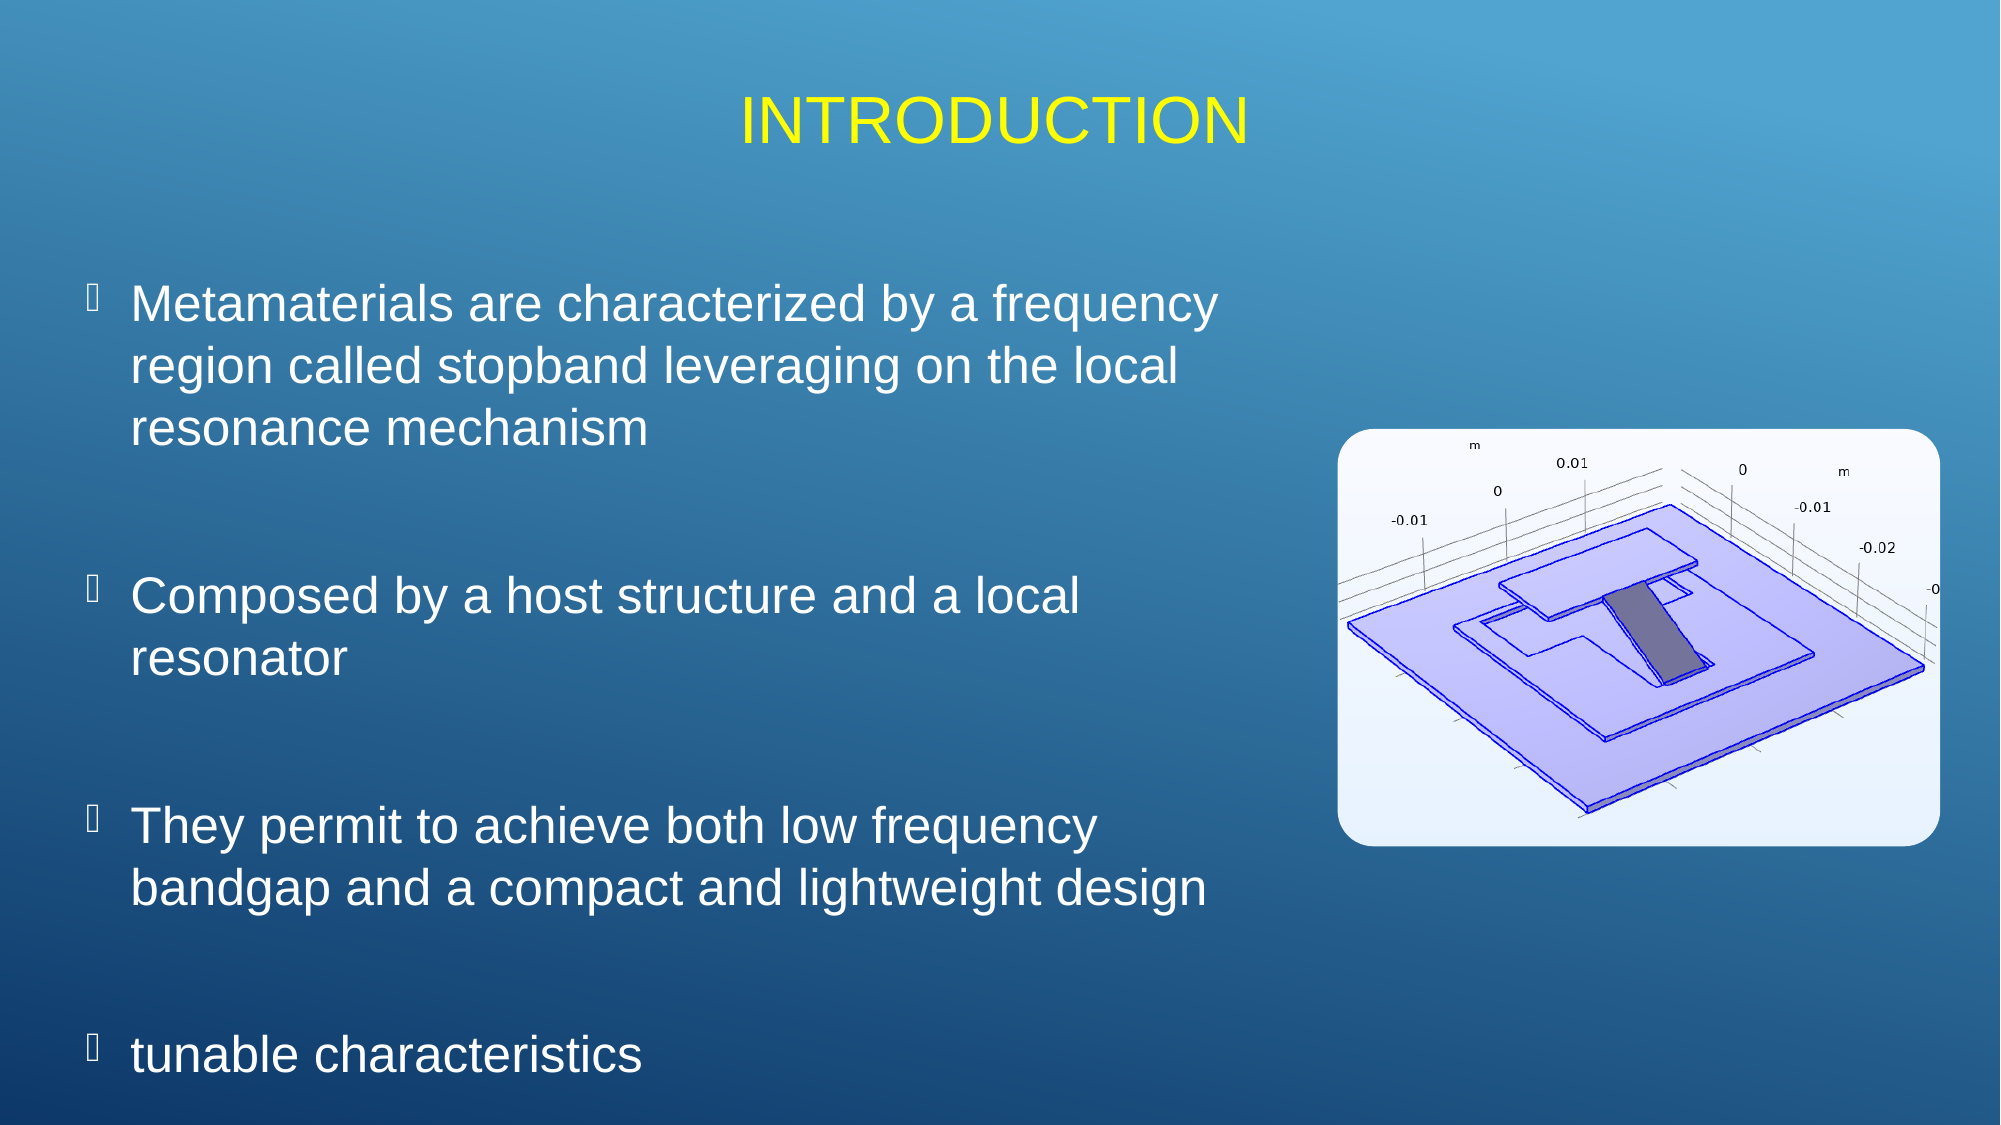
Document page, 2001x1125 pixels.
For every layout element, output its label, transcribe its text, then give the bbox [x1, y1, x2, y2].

picture [1337, 428, 1941, 847]
text_box Introduction [724, 63, 1276, 170]
list Metamaterials are characterized by a frequency region called stopband leveraging on the local resonance mechanism Composed by a host structure and a local resonator They permit to achieve both low frequency bandgap and a compact and lightweight design tunable characteristics [70, 262, 1326, 1099]
